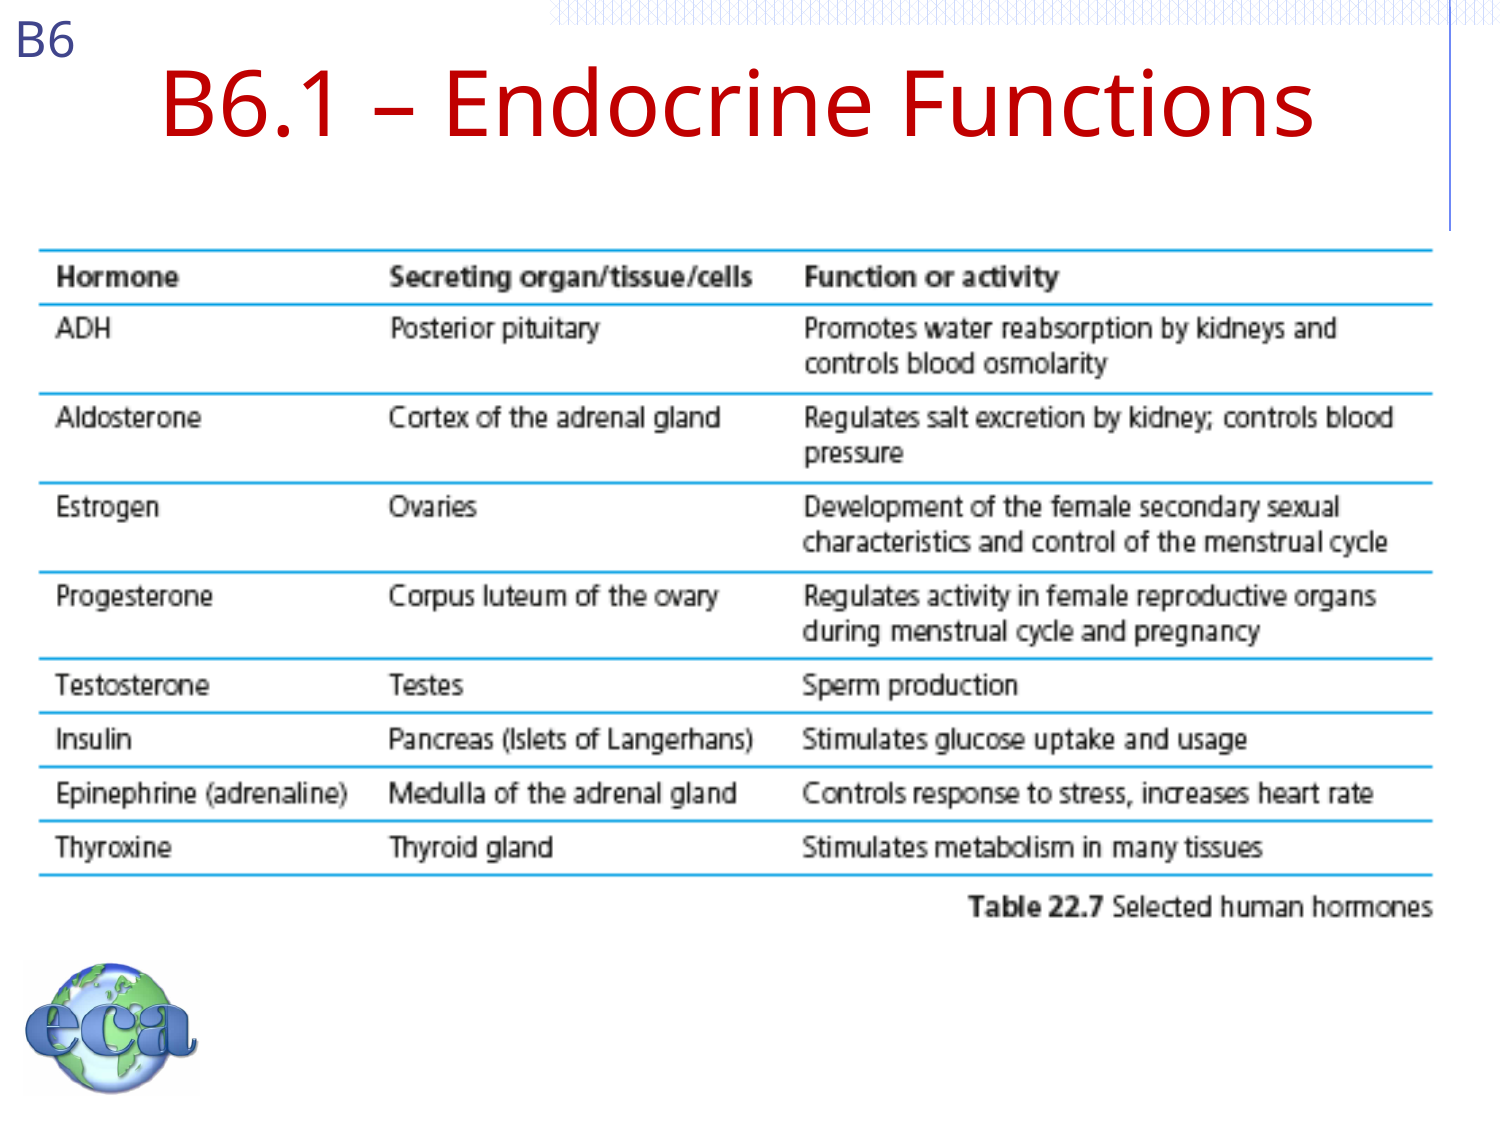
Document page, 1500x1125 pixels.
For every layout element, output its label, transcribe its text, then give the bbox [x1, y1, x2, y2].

picture [23, 960, 200, 1096]
title B6.1 – Endocrine Functions [37, 24, 1463, 163]
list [29, 231, 1455, 934]
